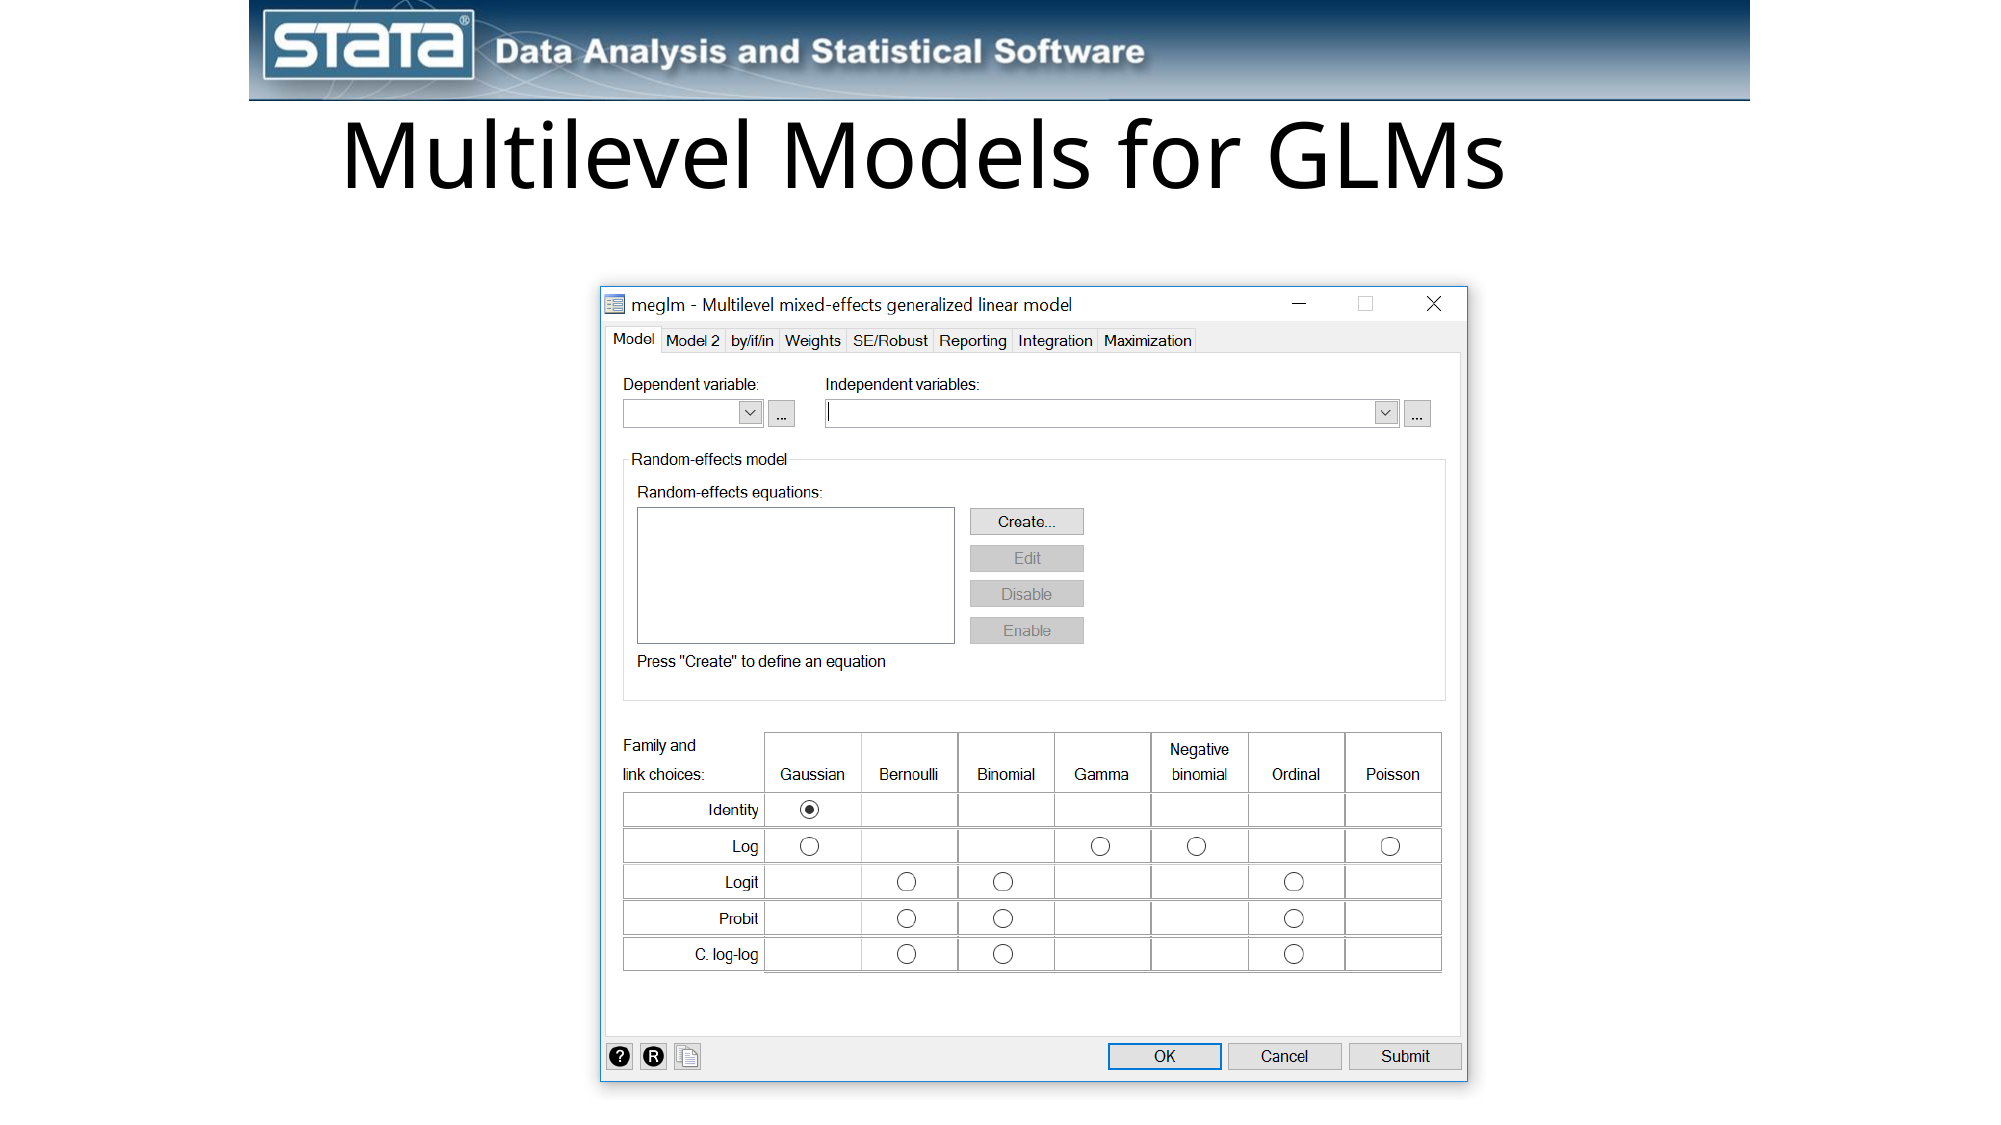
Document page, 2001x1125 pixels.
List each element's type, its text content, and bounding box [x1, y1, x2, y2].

picture [249, 0, 1750, 101]
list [574, 262, 1486, 1100]
title Multilevel Models for GLMs [324, 101, 1675, 230]
